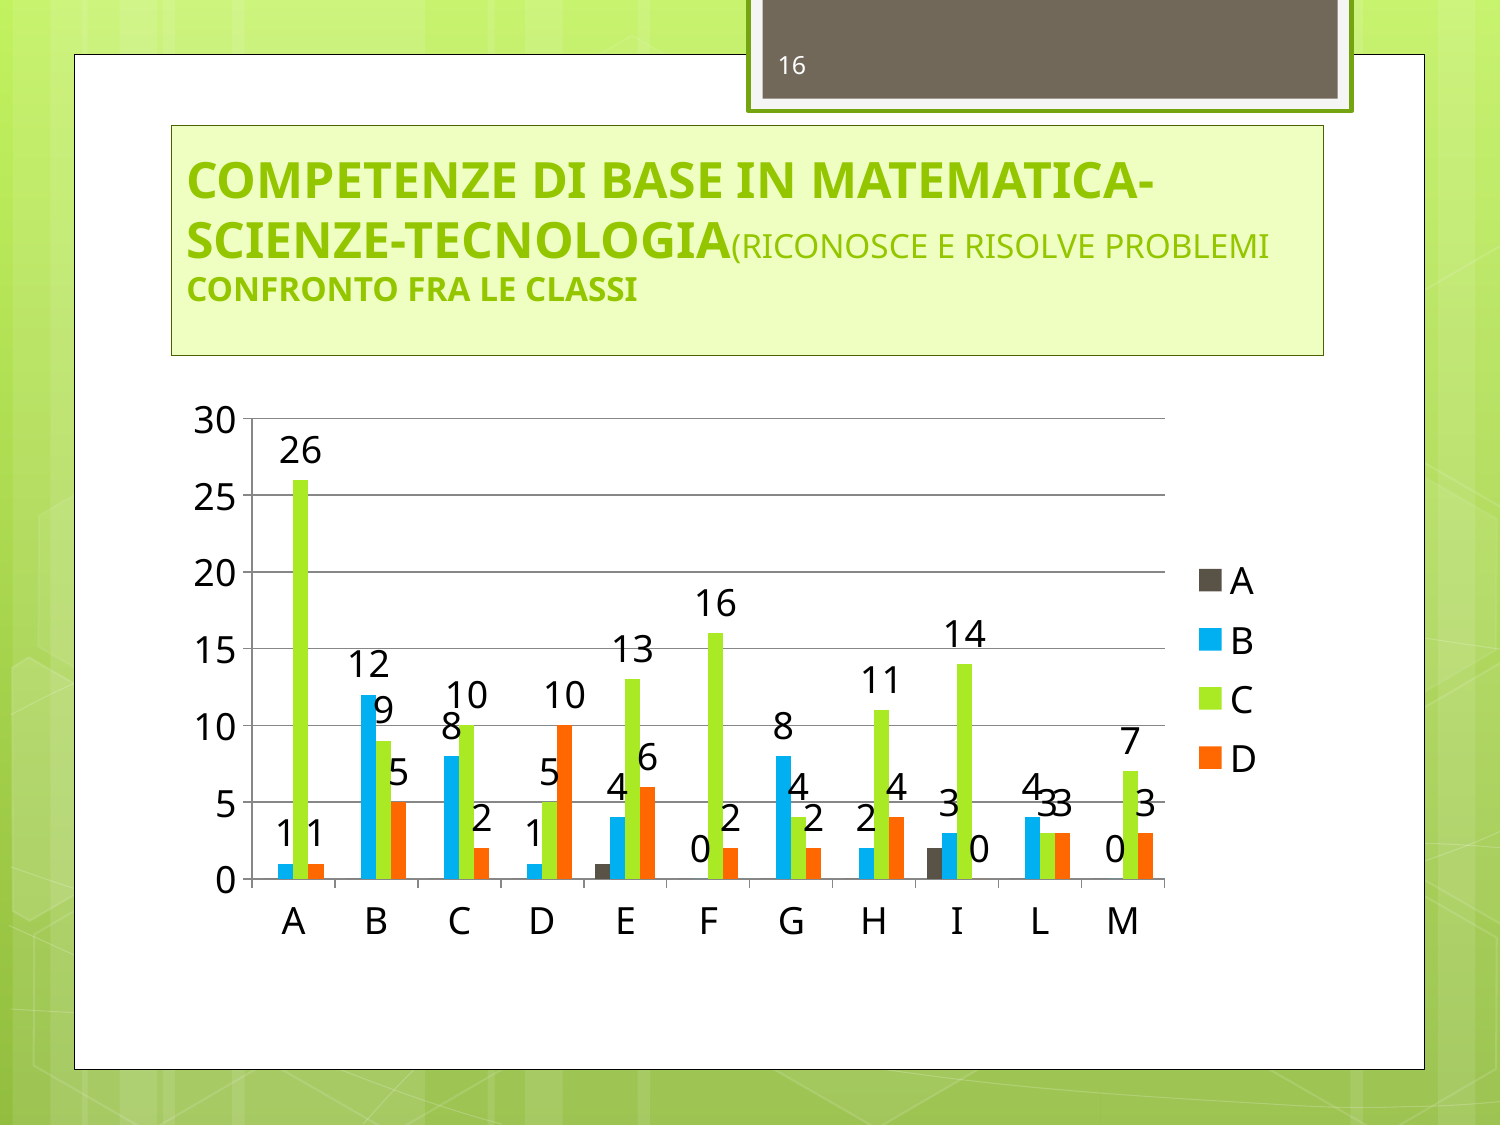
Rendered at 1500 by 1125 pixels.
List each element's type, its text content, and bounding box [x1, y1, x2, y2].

title COMPETENZE DI BASE IN MATEMATICA-SCIENZE-TECNOLOGIA(RICONOSCE E RISOLVE PROBLEMI CONFRONTO FRA LE CLASSI [171, 125, 1324, 356]
chart [170, 380, 1284, 957]
slide_number 16 [762, 36, 982, 97]
